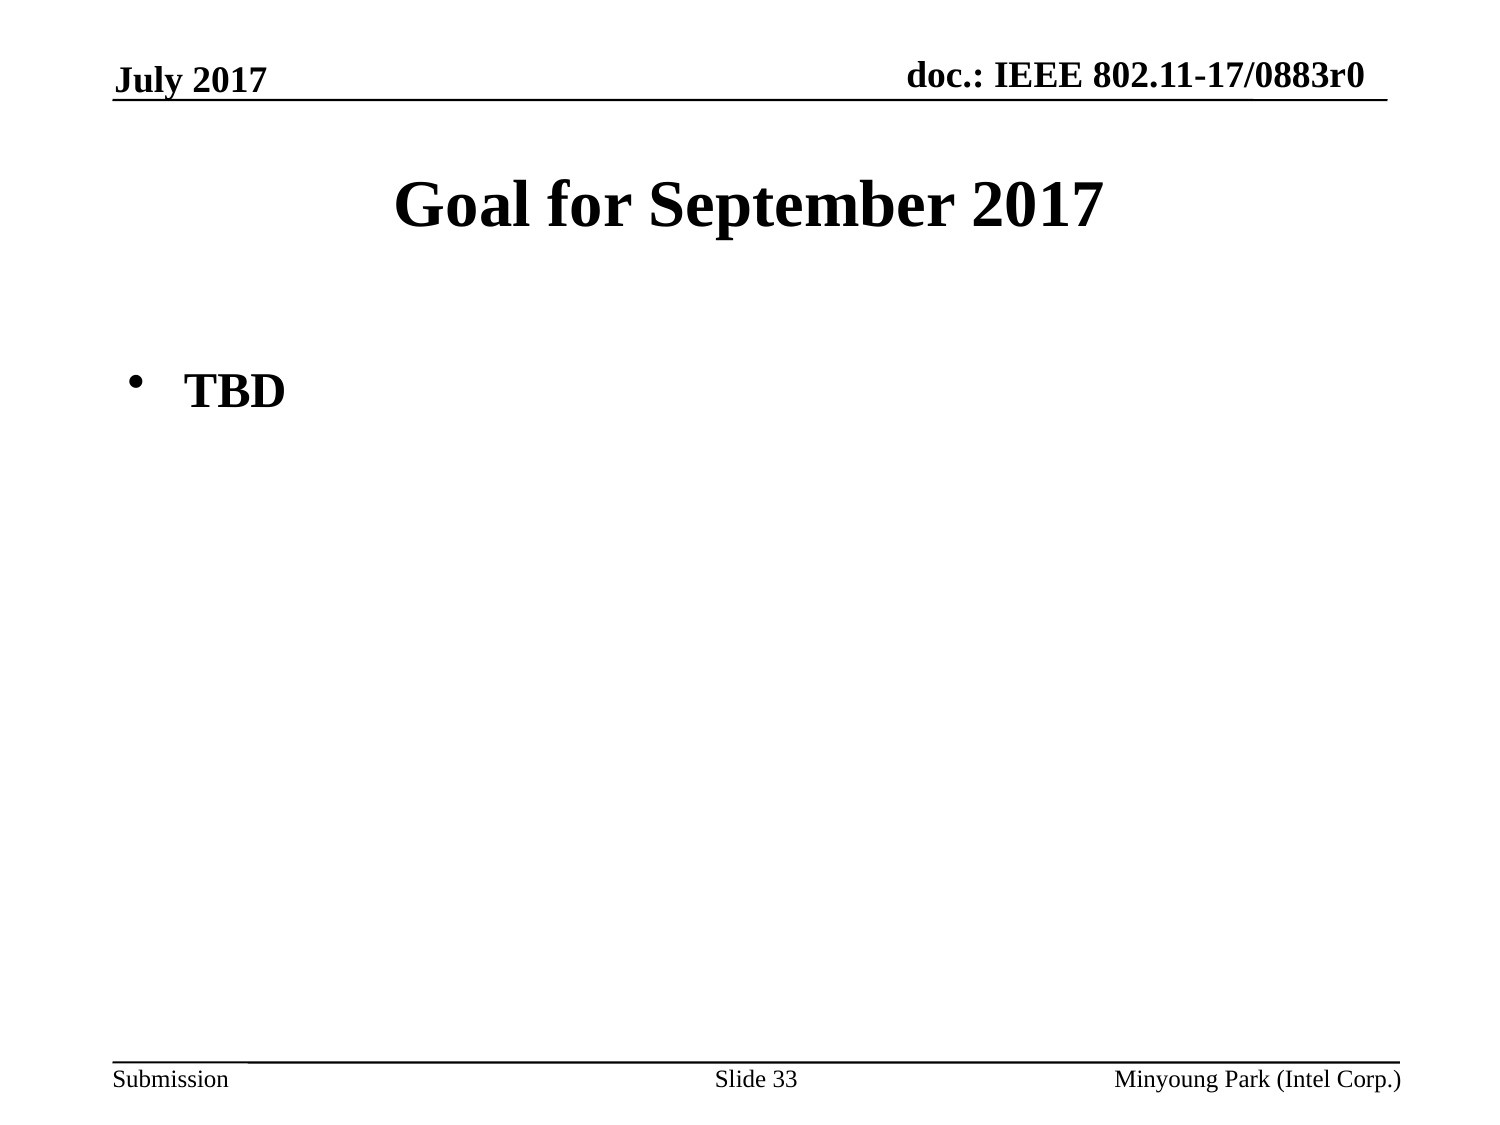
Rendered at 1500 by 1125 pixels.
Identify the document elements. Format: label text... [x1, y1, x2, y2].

footer Minyoung Park (Intel Corp.) [949, 1061, 1402, 1093]
slide_number Slide 33 [712, 1061, 800, 1093]
title Goal for September 2017 [112, 112, 1388, 288]
list TBD [112, 350, 1425, 1025]
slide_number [114, 54, 374, 101]
